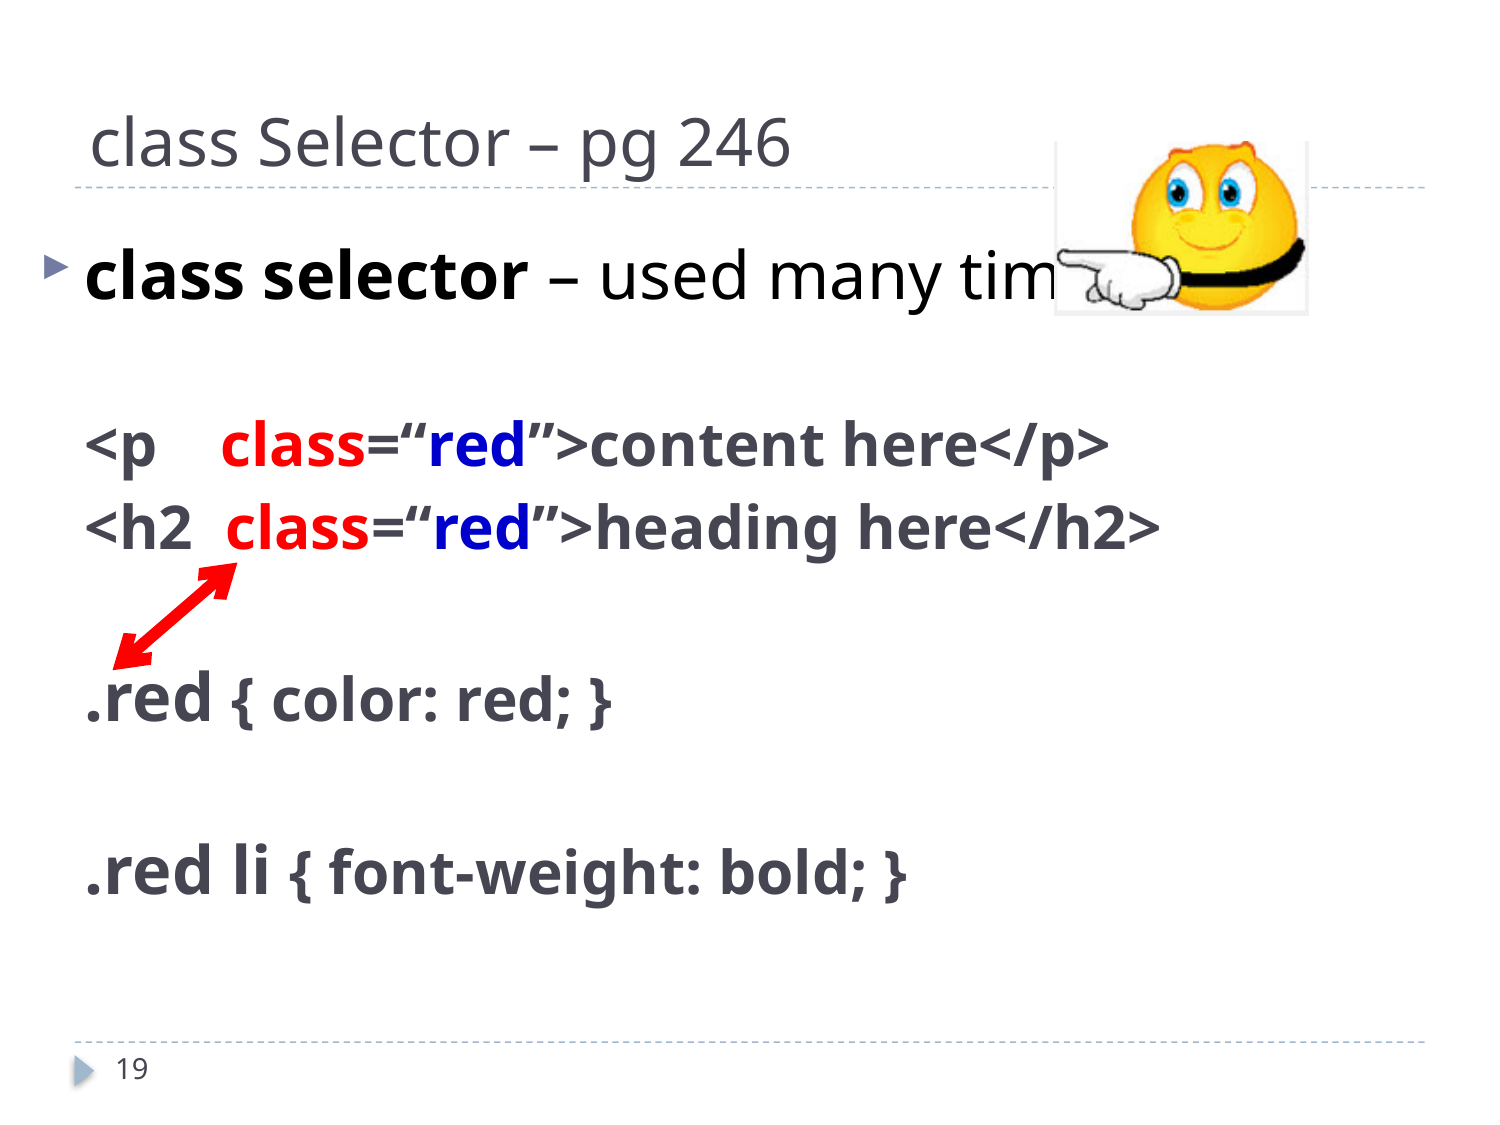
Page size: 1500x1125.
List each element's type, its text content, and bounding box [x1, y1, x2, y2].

picture [1052, 140, 1309, 317]
list class selector – used many times <p class=“red”>content here</p> <h2 class=“red”>heading here</h2> .red { color: red; } .red li { font-weight: bold; } [24, 224, 1488, 1025]
slide_number 19 [100, 1042, 426, 1103]
title class Selector – pg 246 [75, 24, 1425, 188]
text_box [112, 562, 238, 671]
